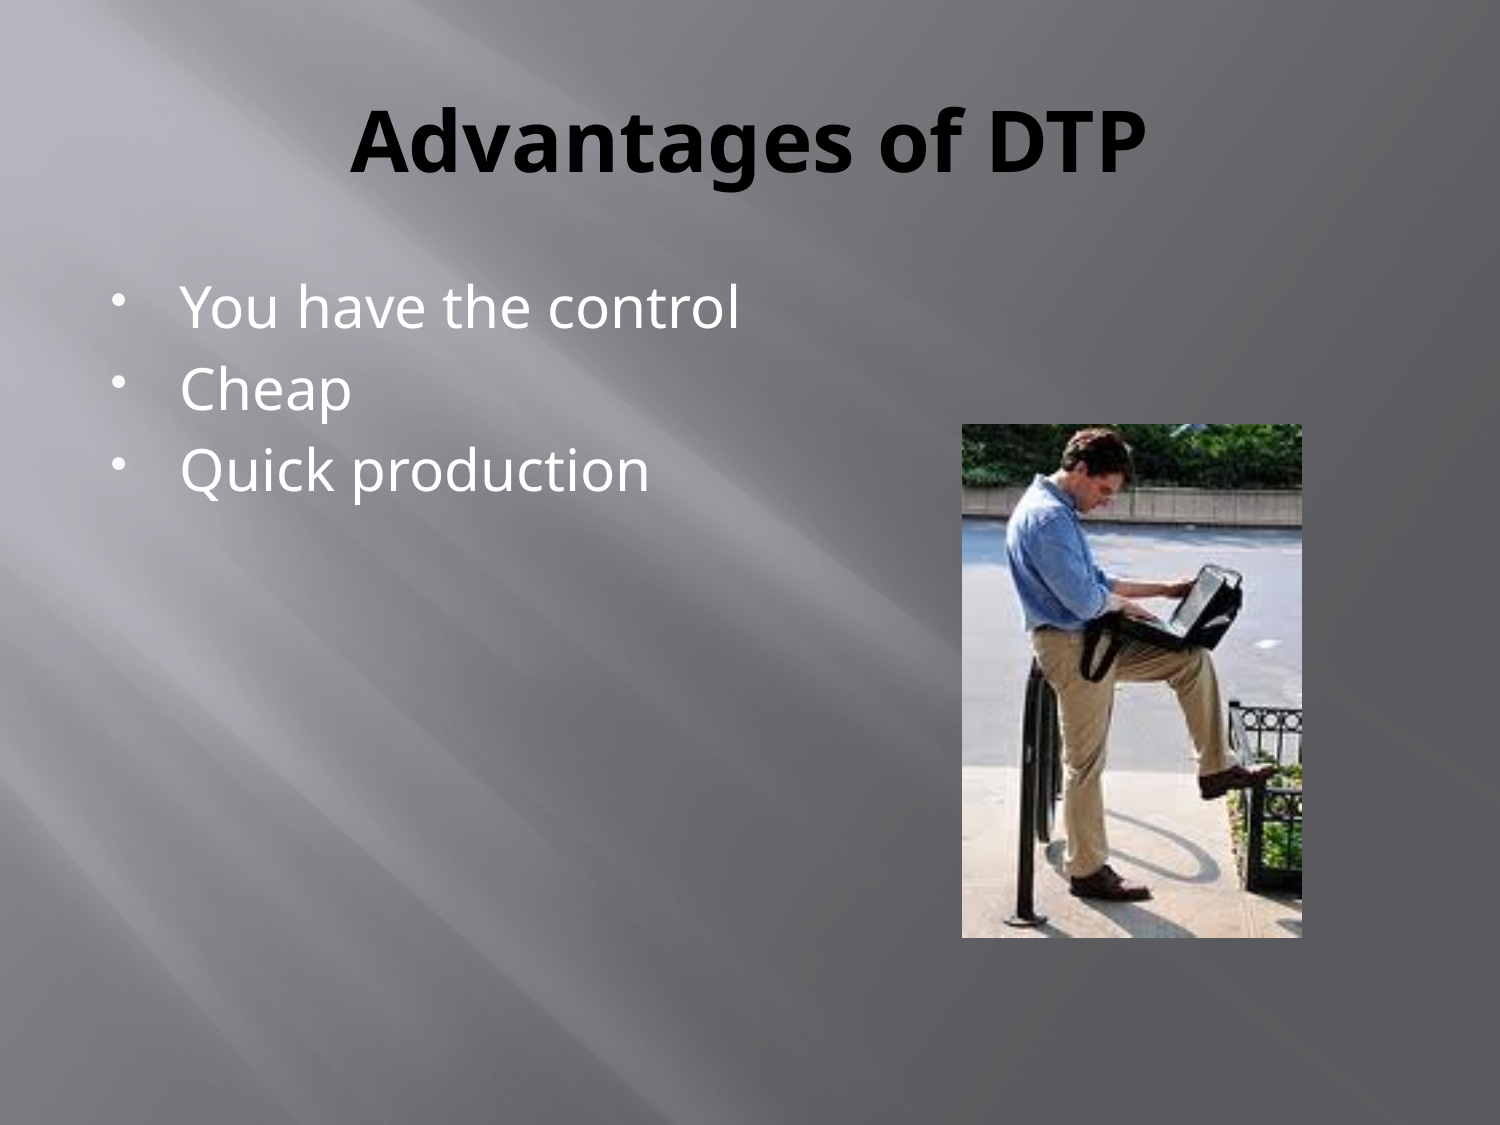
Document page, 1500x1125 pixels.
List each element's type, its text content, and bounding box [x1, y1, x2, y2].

title Advantages of DTP [75, 45, 1425, 233]
list You have the control Cheap Quick production [75, 262, 1425, 1035]
picture [962, 424, 1302, 938]
